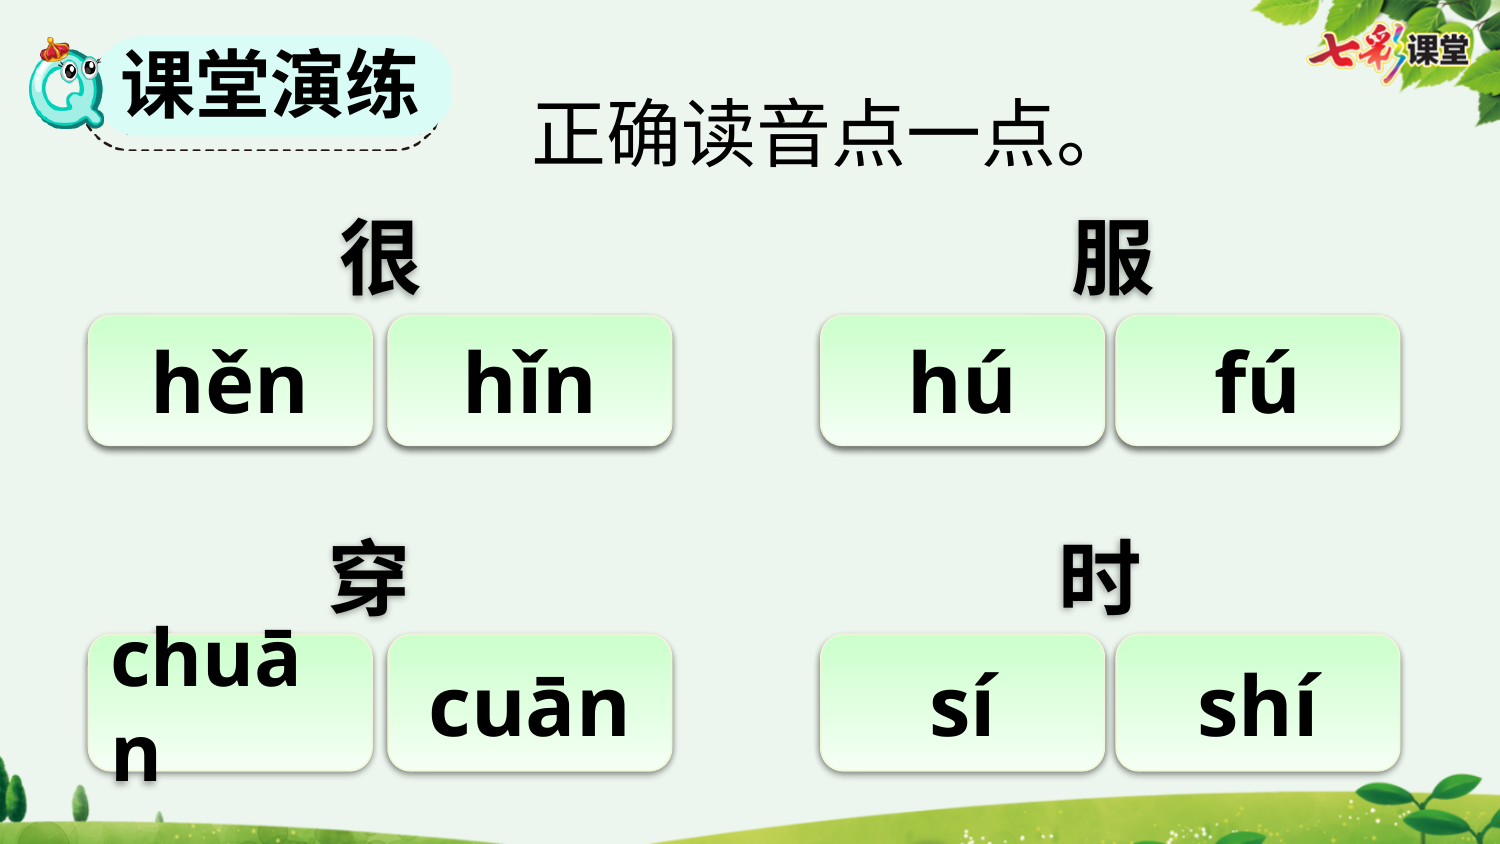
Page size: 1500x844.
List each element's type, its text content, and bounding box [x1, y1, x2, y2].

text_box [1115, 637, 1400, 767]
text_box 服 [938, 197, 1288, 313]
text_box 时 [940, 518, 1260, 634]
picture [0, 0, 1500, 844]
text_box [88, 316, 373, 446]
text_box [820, 316, 1105, 446]
text_box 很 [324, 197, 550, 313]
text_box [387, 316, 672, 446]
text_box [387, 637, 672, 767]
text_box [29, 31, 458, 151]
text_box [820, 637, 1105, 767]
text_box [88, 637, 373, 767]
text_box 穿 [312, 518, 534, 634]
text_box 正确读音点一点。 [516, 79, 1147, 184]
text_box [1115, 316, 1400, 446]
